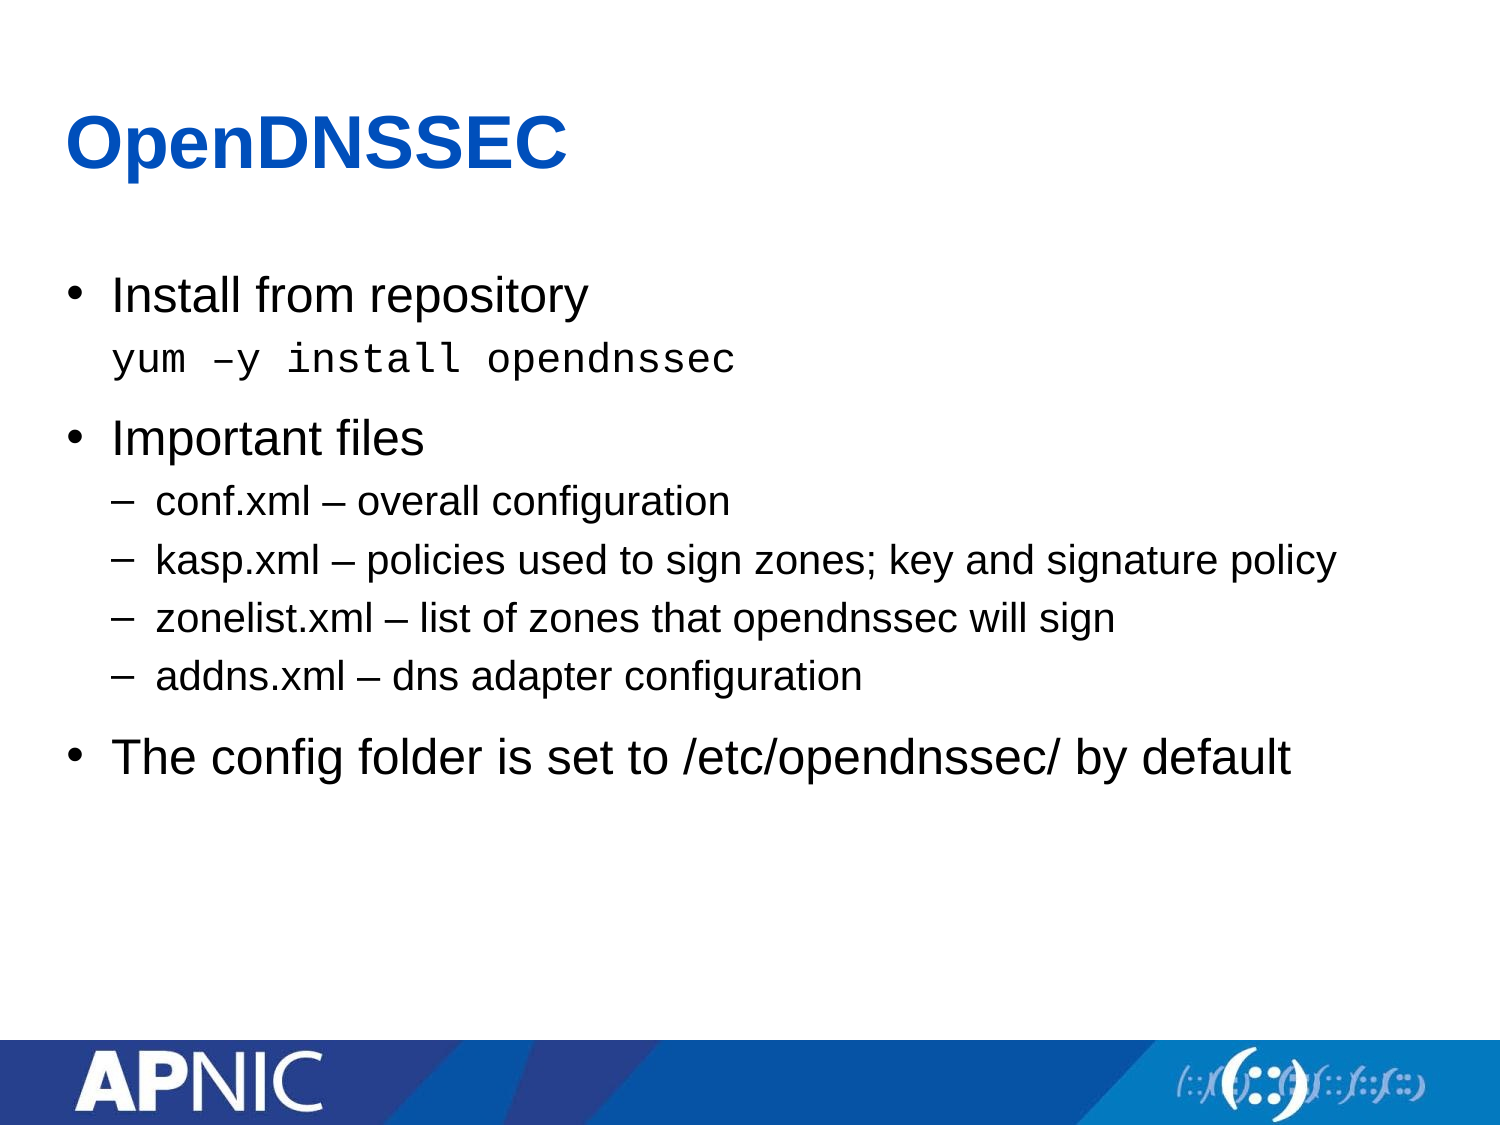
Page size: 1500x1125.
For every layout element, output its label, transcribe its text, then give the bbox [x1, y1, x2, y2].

list Install from repository yum –y install opendnssec Important files conf.xml – overall configuration kasp.xml – policies used to sign zones; key and signature policy zonelist.xml – list of zones that opendnssec will sign addns.xml – dns adapter configuration The config folder is set to /etc/opendnssec/ by default [66, 262, 1437, 1012]
title OpenDNSSEC [64, 45, 1436, 233]
picture [0, 1040, 1500, 1125]
